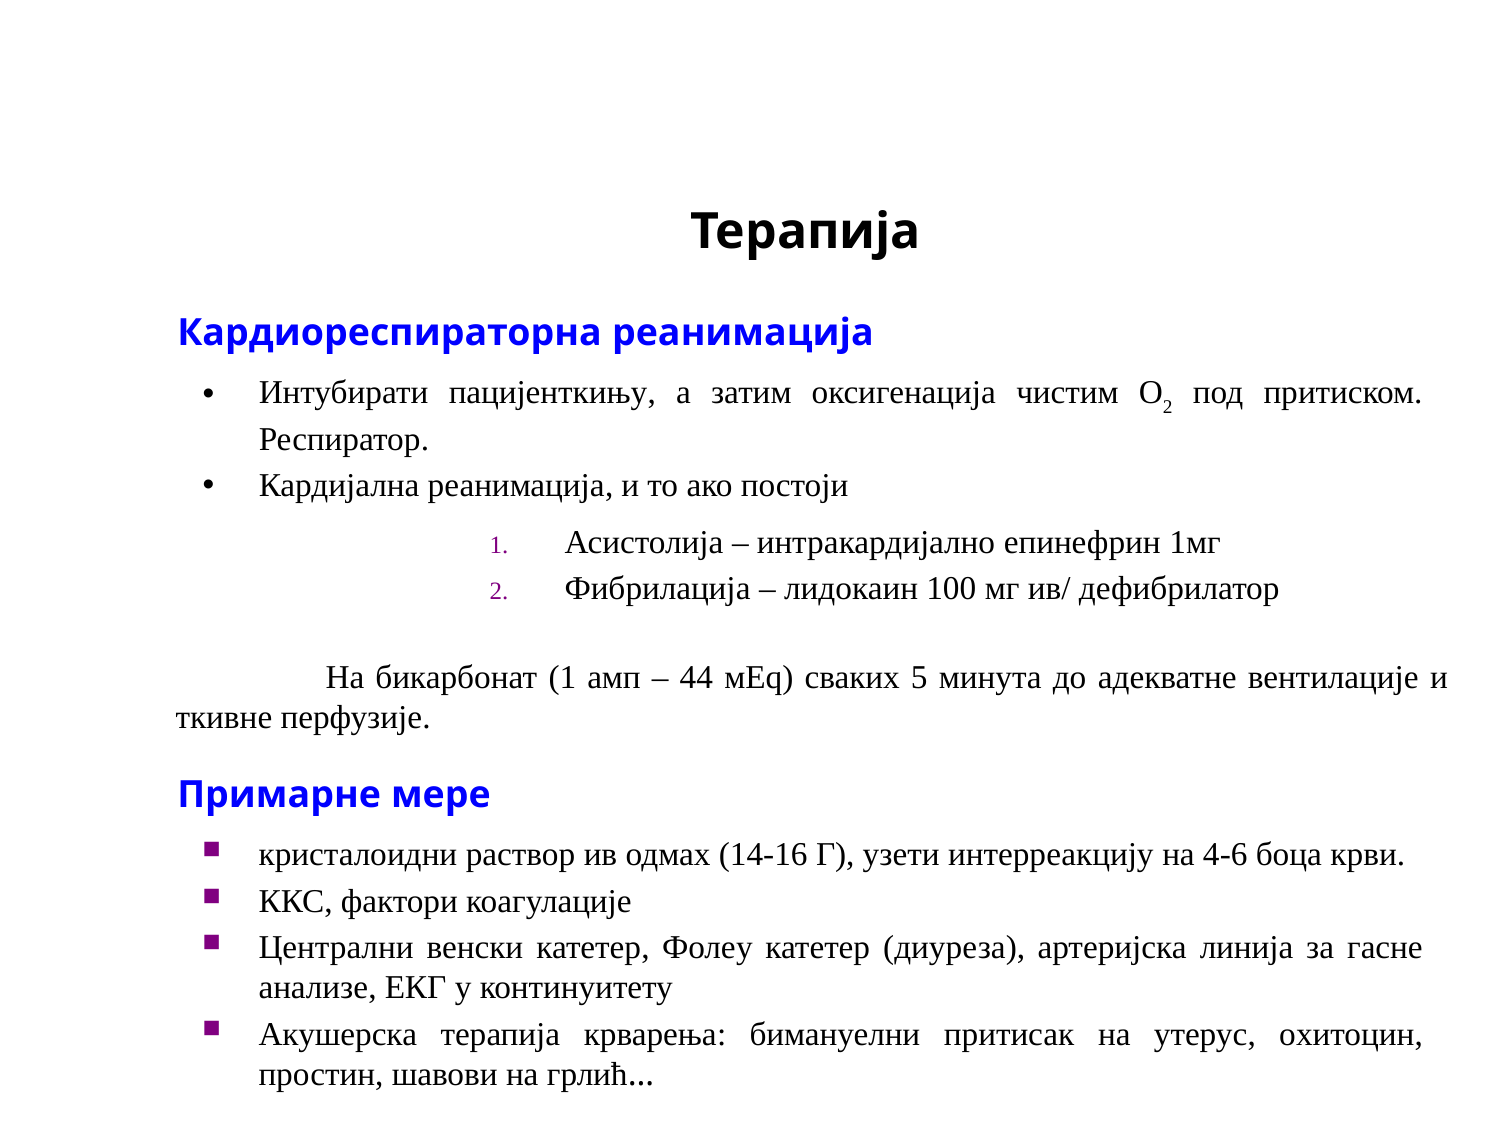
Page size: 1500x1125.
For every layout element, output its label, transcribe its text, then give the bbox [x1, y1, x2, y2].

text_box На бикарбонат (1 амп – 44 мЕq) сваких 5 минута до адекватне вентилације и ткивне перфузије. [160, 648, 1463, 743]
text_box кристалоидни раствор ив одмах (14-16 Г), узети интерреакцију на 4-6 боца крви. ККС, фактори коагулације Централни венски катетер, Фолеy катетер (диуреза), артеријска линија за гасне анализе, ЕКГ у континуитету Акушерска терапија крварења: бимануелни притисак на утерус, оxитоцин, простин, шавови на грлић… [187, 825, 1438, 1003]
list Интубирати пацијенткињу, а затим оксигенација чистим О2 под притиском. Респиратор. Кардијална реанимација, и то ако постоји [187, 362, 1438, 540]
text_box Кардиореспираторна реанимација [162, 300, 1500, 361]
text_box Примарне мере [162, 762, 1500, 823]
title Терапија [142, 191, 1482, 267]
text_box Асистолија – интракардијално епинефрин 1мг Фибрилација – лидокаин 100 мг ив/ дефибрилатор [474, 512, 1438, 638]
